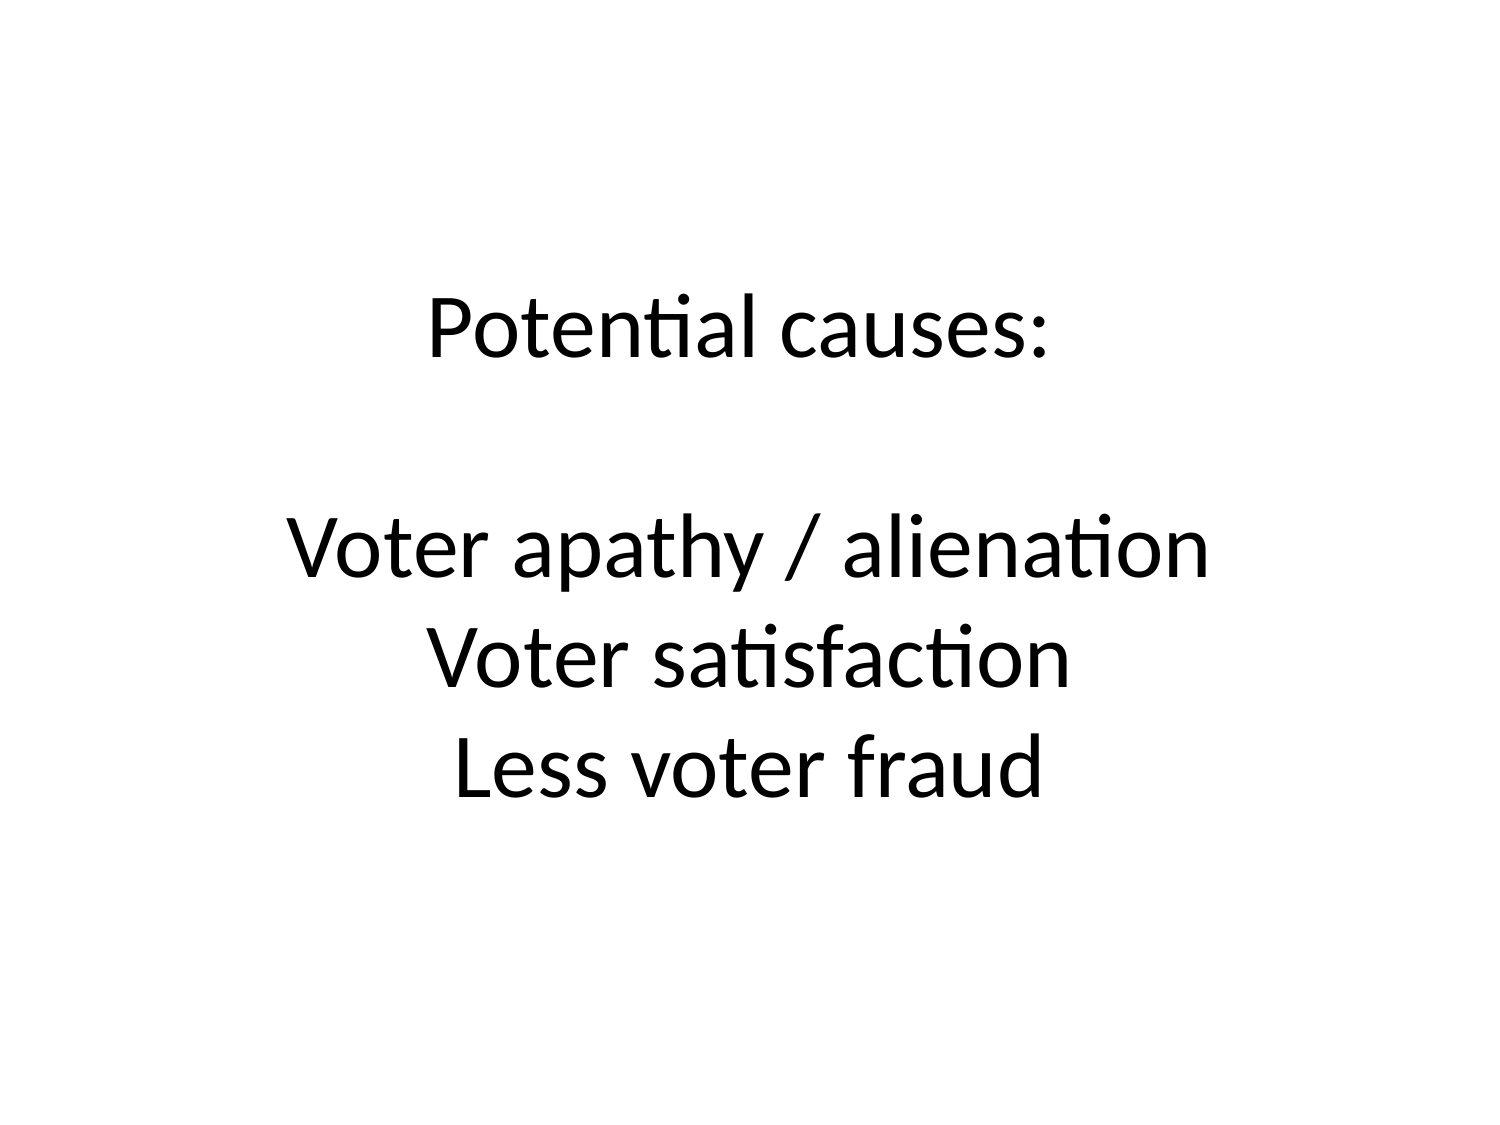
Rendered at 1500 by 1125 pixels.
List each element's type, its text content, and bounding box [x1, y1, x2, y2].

title Potential causes: Voter apathy / alienation Voter satisfaction Less voter fraud [74, 44, 1426, 1038]
